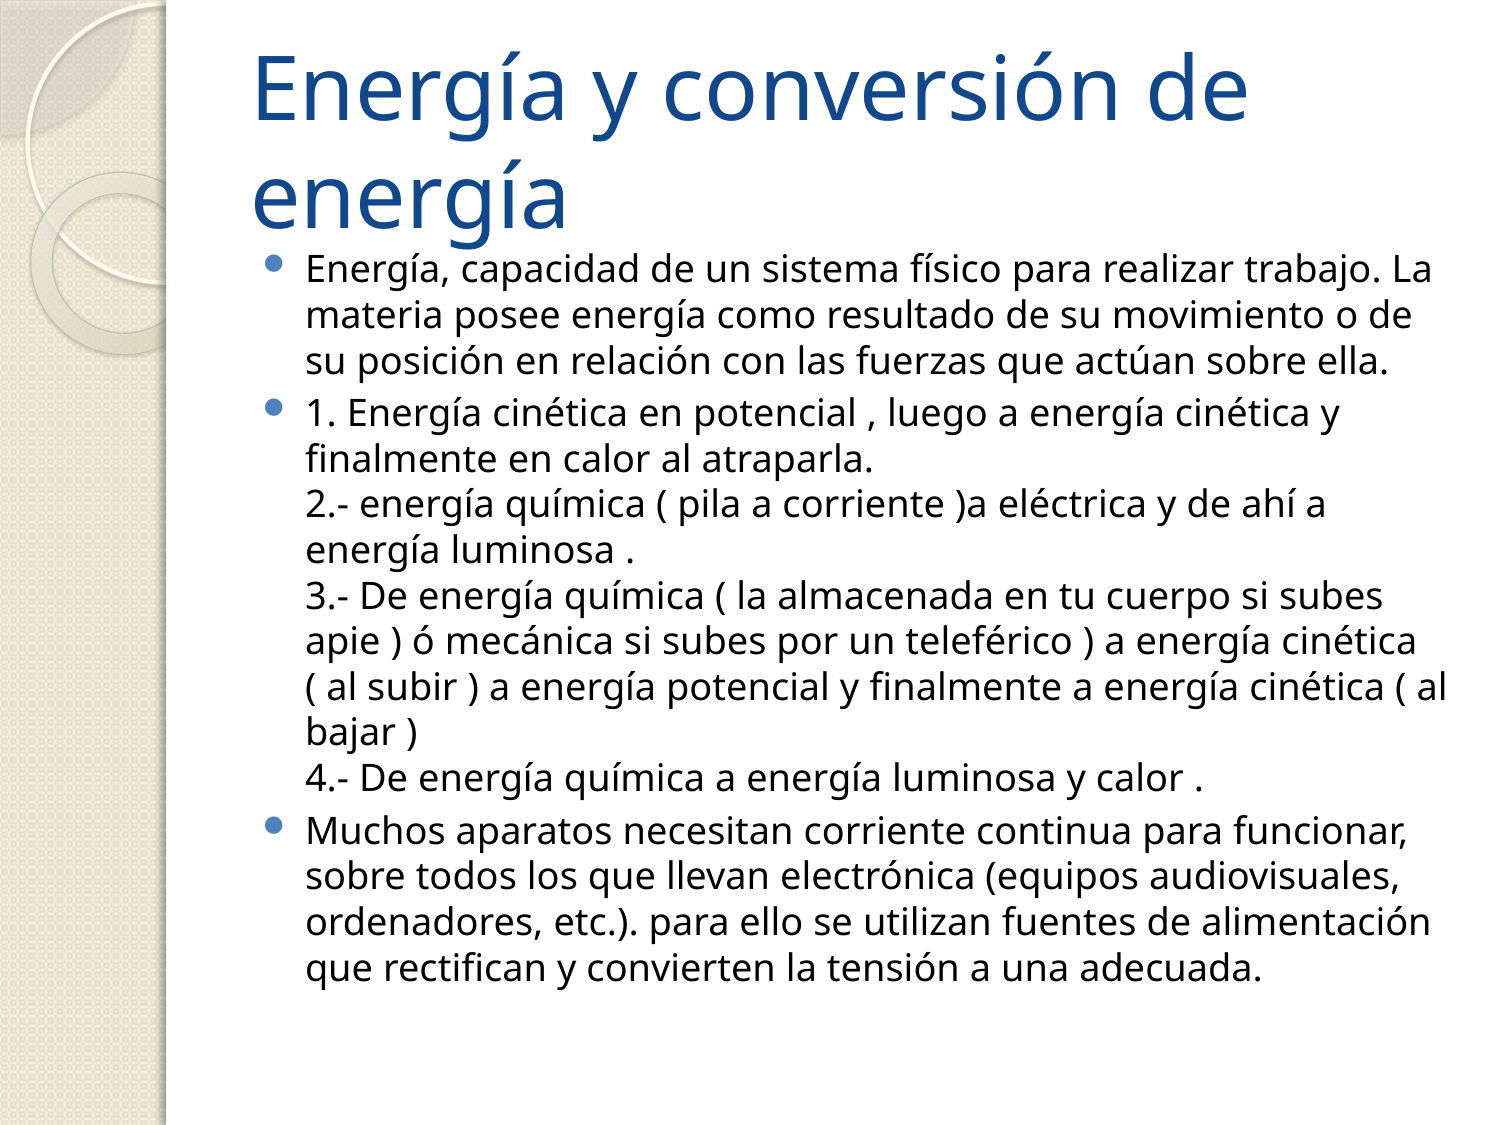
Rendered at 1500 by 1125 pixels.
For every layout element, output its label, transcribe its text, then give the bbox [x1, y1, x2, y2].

list Energía, capacidad de un sistema físico para realizar trabajo. La materia posee energía como resultado de su movimiento o de su posición en relación con las fuerzas que actúan sobre ella. 1. Energía cinética en potencial , luego a energía cinética y finalmente en calor al atraparla. 2.- energía química ( pila a corriente )a eléctrica y de ahí a energía luminosa . 3.- De energía química ( la almacenada en tu cuerpo si subes apie ) ó mecánica si subes por un teleférico ) a energía cinética ( al subir ) a energía potencial y finalmente a energía cinética ( al bajar ) 4.- De energía química a energía luminosa y calor . Muchos aparatos necesitan corriente continua para funcionar, sobre todos los que llevan electrónica (equipos audiovisuales, ordenadores, etc.). para ello se utilizan fuentes de alimentación que rectifican y convierten la tensión a una adecuada. [235, 237, 1466, 1025]
title Energía y conversión de energía [235, 45, 1466, 233]
